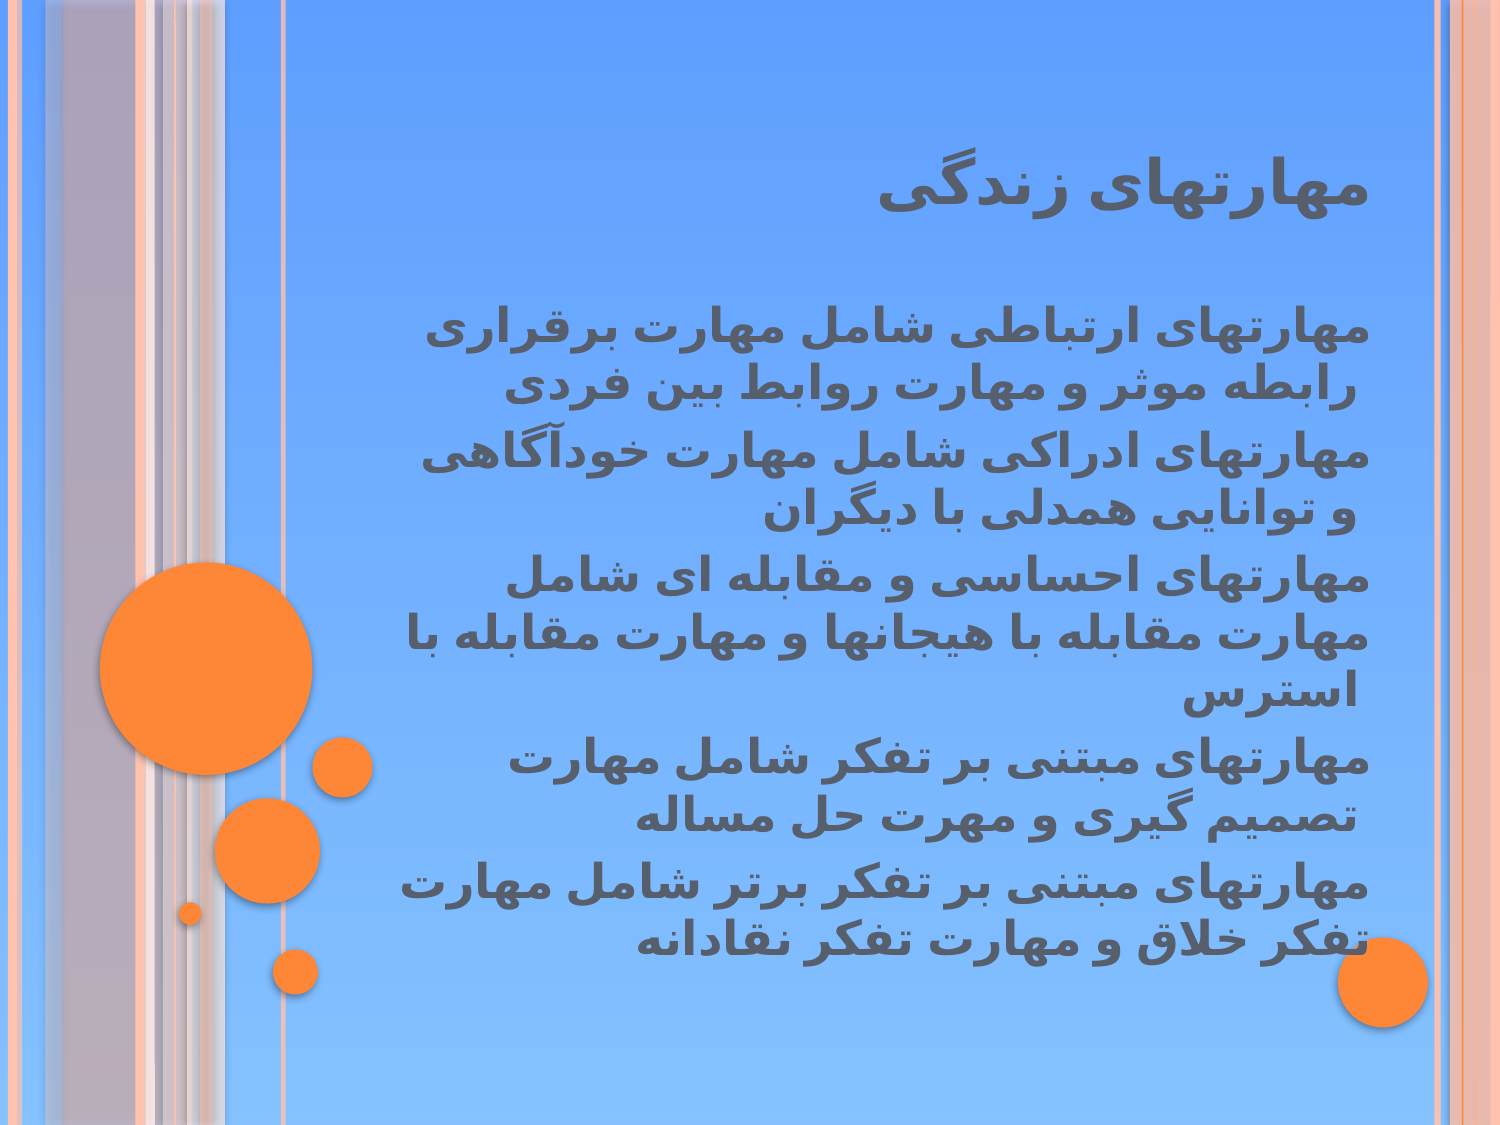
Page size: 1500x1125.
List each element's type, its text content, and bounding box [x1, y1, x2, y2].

subtitle مهارتهای ارتباطی شامل مهارت برقراری رابطه موثر و مهارت روابط بین فردی مهارتهای ادراکی شامل مهارت خودآگاهی و توانایی همدلی با دیگران مهارتهای احساسی و مقابله ای شامل مهارت مقابله با هیجانها و مهارت مقابله با استرس مهارتهای مبتنی بر تفکر شامل مهارت تصمیم گیری و مهرت حل مساله مهارتهای مبتنی بر تفکر برتر شامل مهارت تفکر خلاق و مهارت تفکر نقادانه [375, 287, 1388, 988]
title مهارتهای زندگی [375, 99, 1388, 225]
